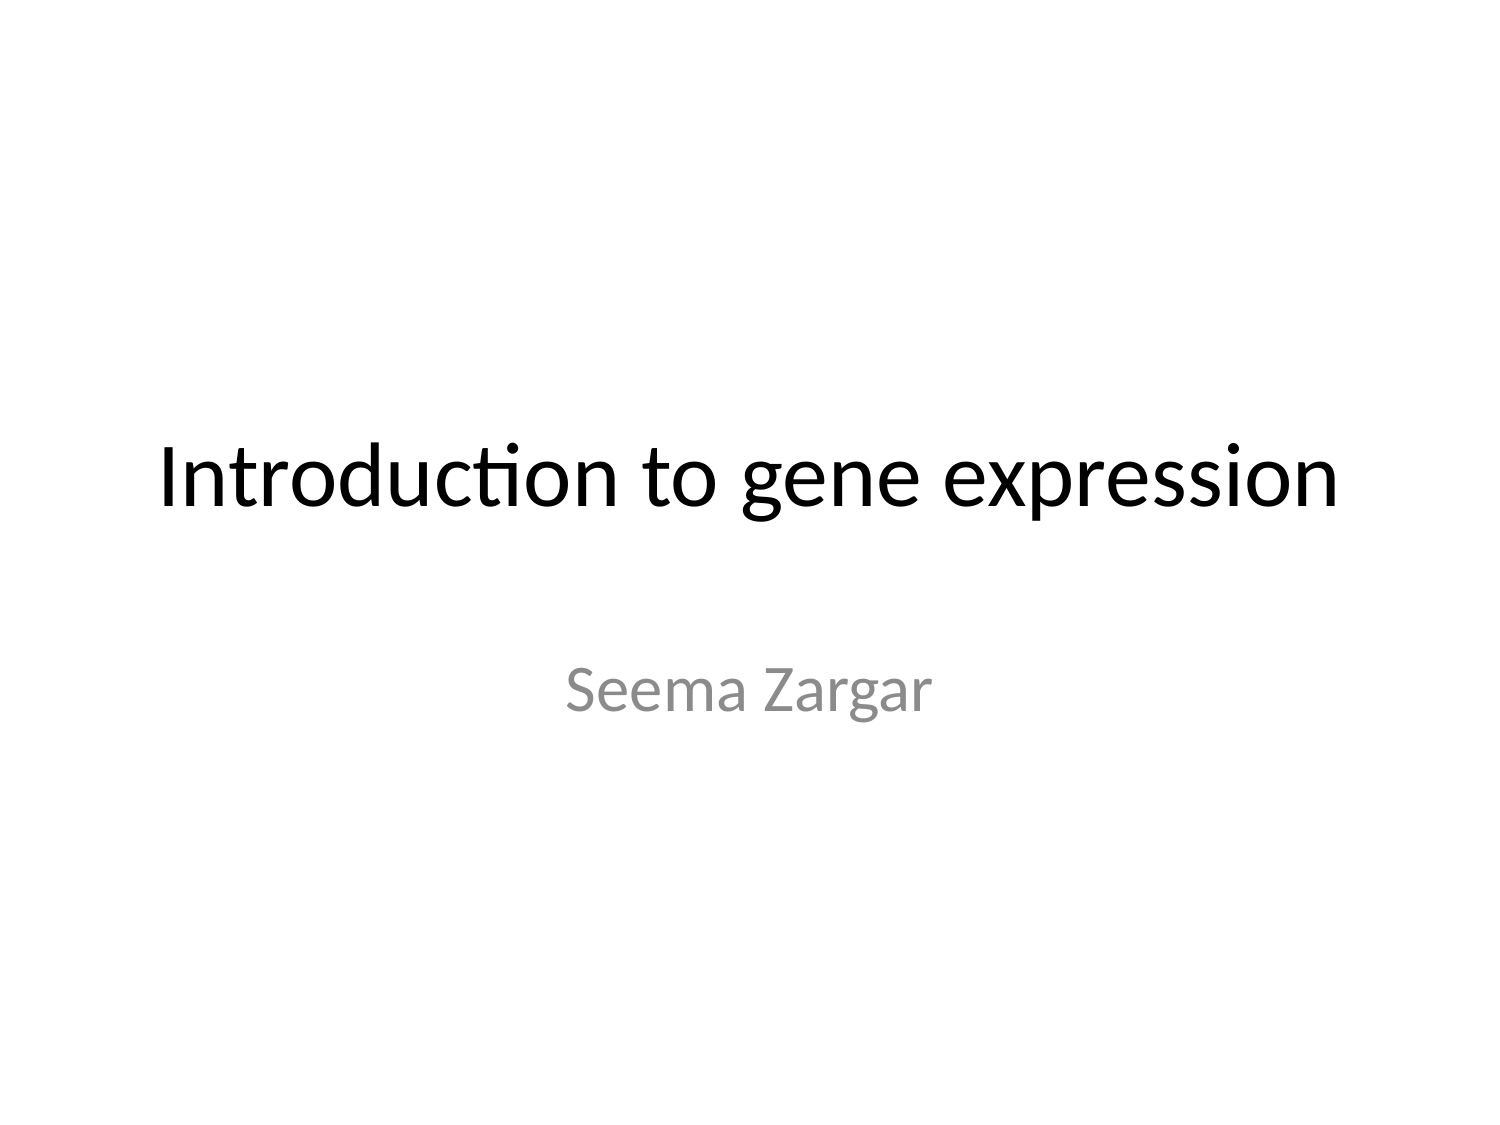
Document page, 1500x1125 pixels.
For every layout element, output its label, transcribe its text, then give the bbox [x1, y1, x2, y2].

subtitle Seema Zargar [225, 637, 1275, 925]
title Introduction to gene expression [112, 349, 1388, 591]
